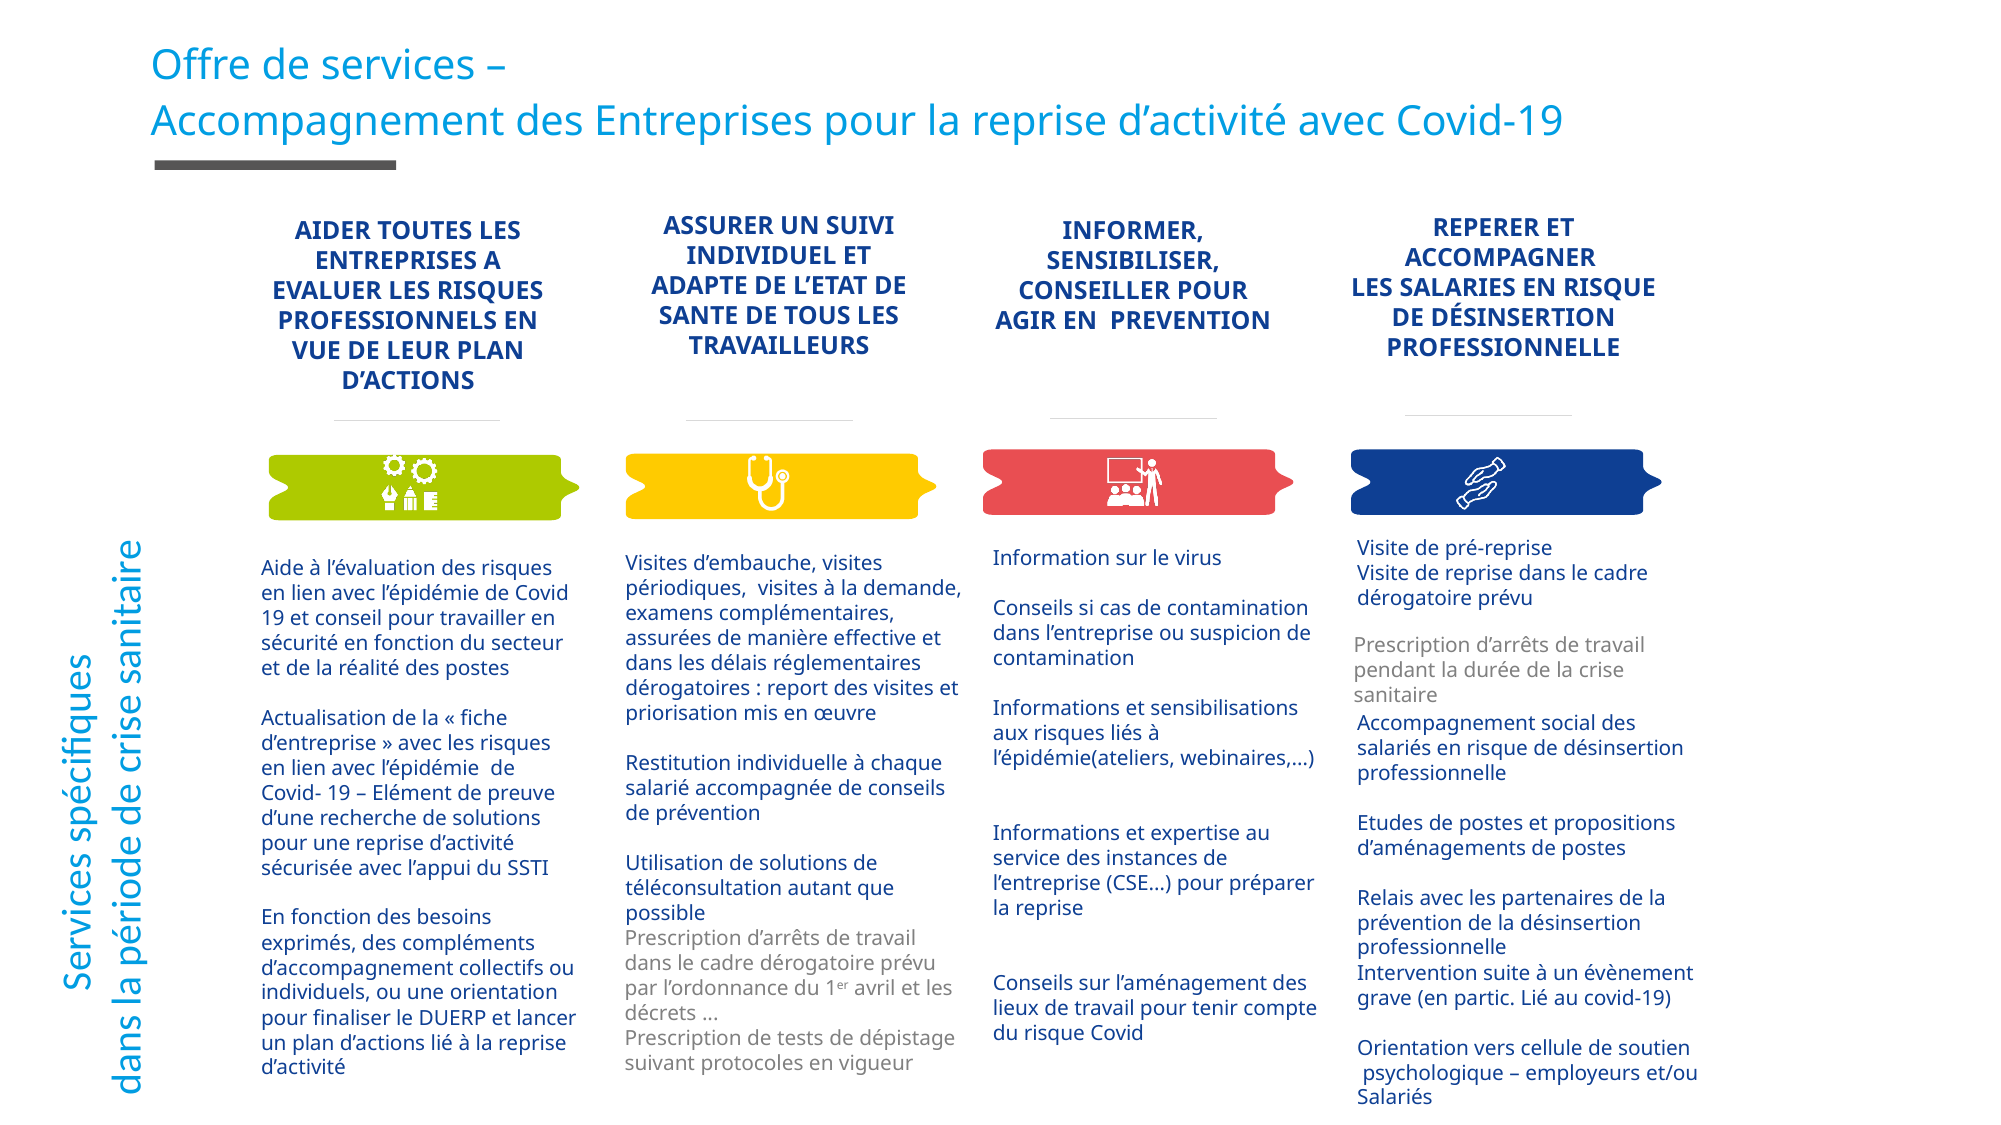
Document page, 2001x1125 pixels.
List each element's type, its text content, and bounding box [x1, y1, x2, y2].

text_box Visites d’embauche, visites périodiques, visites à la demande, examens complémentaires, assurées de manière effective et dans les délais réglementaires dérogatoires : report des visites et priorisation mis en œuvre Restitution individuelle à chaque salarié accompagnée de conseils de prévention Utilisation de solutions de téléconsultation autant que possible [619, 549, 971, 912]
text_box AIDER TOUTES LES ENTREPRISES A EVALUER LES RISQUES PROFESSIONNELS EN VUE DE LEUR PLAN D’ACTIONS [260, 214, 556, 427]
text_box [0, 0, 148, 1125]
list Offre de services – Accompagnement des Entreprises pour la reprise d’activité avec Covid-19 [135, 27, 1865, 158]
picture [1448, 450, 1514, 516]
text_box [983, 449, 1294, 515]
text_box ASSURER UN SUIVI INDIVIDUEL ET ADAPTE DE L’ETAT DE SANTE DE TOUS LES TRAVAILLEURS [631, 210, 927, 422]
text_box [1639, 806, 1947, 866]
text_box INFORMER, SENSIBILISER, CONSEILLER POUR AGIR EN PREVENTION [985, 214, 1281, 427]
text_box Aide à l’évaluation des risques en lien avec l’épidémie de Covid 19 et conseil pour travailler en sécurité en fonction du secteur et de la réalité des postes Actualisation de la « fiche d’entreprise » avec les risques en lien avec l’épidémie de Covid- 19 – Elément de preuve d’une recherche de solutions pour une reprise d’activité sécurisée avec l’appui du SSTI En fonction des besoins exprimés, des compléments d’accompagnement collectifs ou individuels, ou une orientation pour finaliser le DUERP et lancer un plan d’actions lié à la reprise d’activité [255, 554, 587, 1055]
text_box Information sur le virus Conseils si cas de contamination dans l’entreprise ou suspicion de contamination Informations et sensibilisations aux risques liés à l’épidémie(ateliers, webinaires,…) Informations et expertise au service des instances de l’entreprise (CSE…) pour préparer la reprise Conseils sur l’aménagement des lieux de travail pour tenir compte du risque Covid [987, 544, 1331, 1055]
text_box REPERER ET ACCOMPAGNER LES SALARIES EN RISQUE DE DÉSINSERTION PROFESSIONNELLE [1340, 211, 1667, 408]
text_box Visite de pré-reprise Visite de reprise dans le cadre dérogatoire prévu Accompagnement social des salariés en risque de désinsertion professionnelle Etudes de postes et propositions d’aménagements de postes Relais avec les partenaires de la prévention de la désinsertion professionnelle Intervention suite à un évènement grave (en partic. Lié au covid-19) Orientation vers cellule de soutien psychologique – employeurs et/ou Salariés [1351, 534, 1717, 1074]
picture [379, 452, 439, 512]
text_box Prescription d’arrêts de travail pendant la durée de la crise sanitaire [1347, 631, 1711, 692]
text_box [268, 454, 580, 521]
text_box [625, 453, 937, 520]
text_box [1351, 449, 1662, 515]
picture [1106, 453, 1163, 510]
picture [738, 453, 798, 513]
text_box Services spécifiques dans la période de crise sanitaire [41, 525, 157, 1111]
text_box Prescription d’arrêts de travail dans le cadre dérogatoire prévu par l’ordonnance du 1er avril et les décrets ... Prescription de tests de dépistage suivant protocoles en vigueur [618, 924, 971, 1074]
